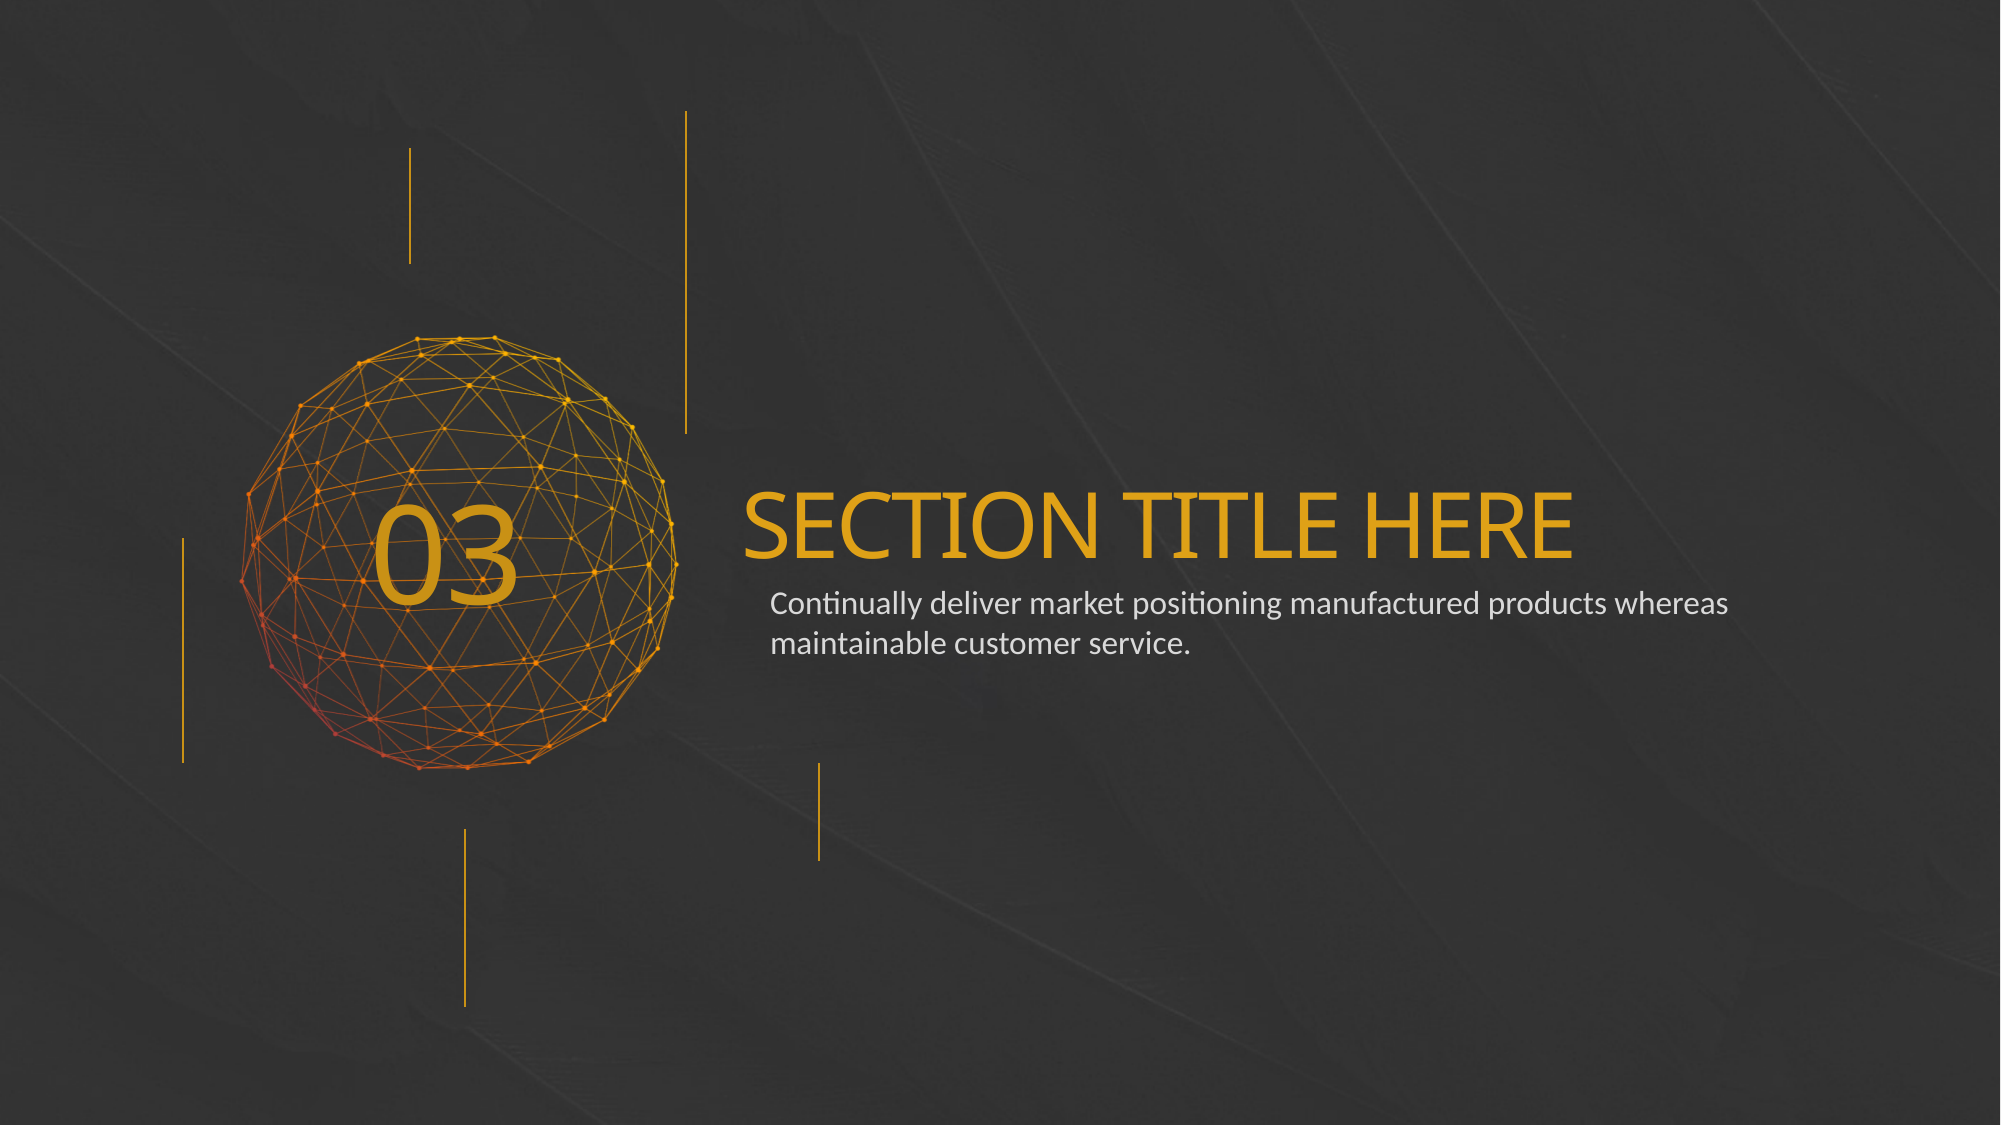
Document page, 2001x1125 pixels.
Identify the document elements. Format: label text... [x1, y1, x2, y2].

picture [0, 0, 2001, 1125]
text_box Continually deliver market positioning manufactured products whereas maintainable customer service. [755, 573, 1756, 669]
text_box SECTION TITLE HERE [687, 459, 1673, 585]
